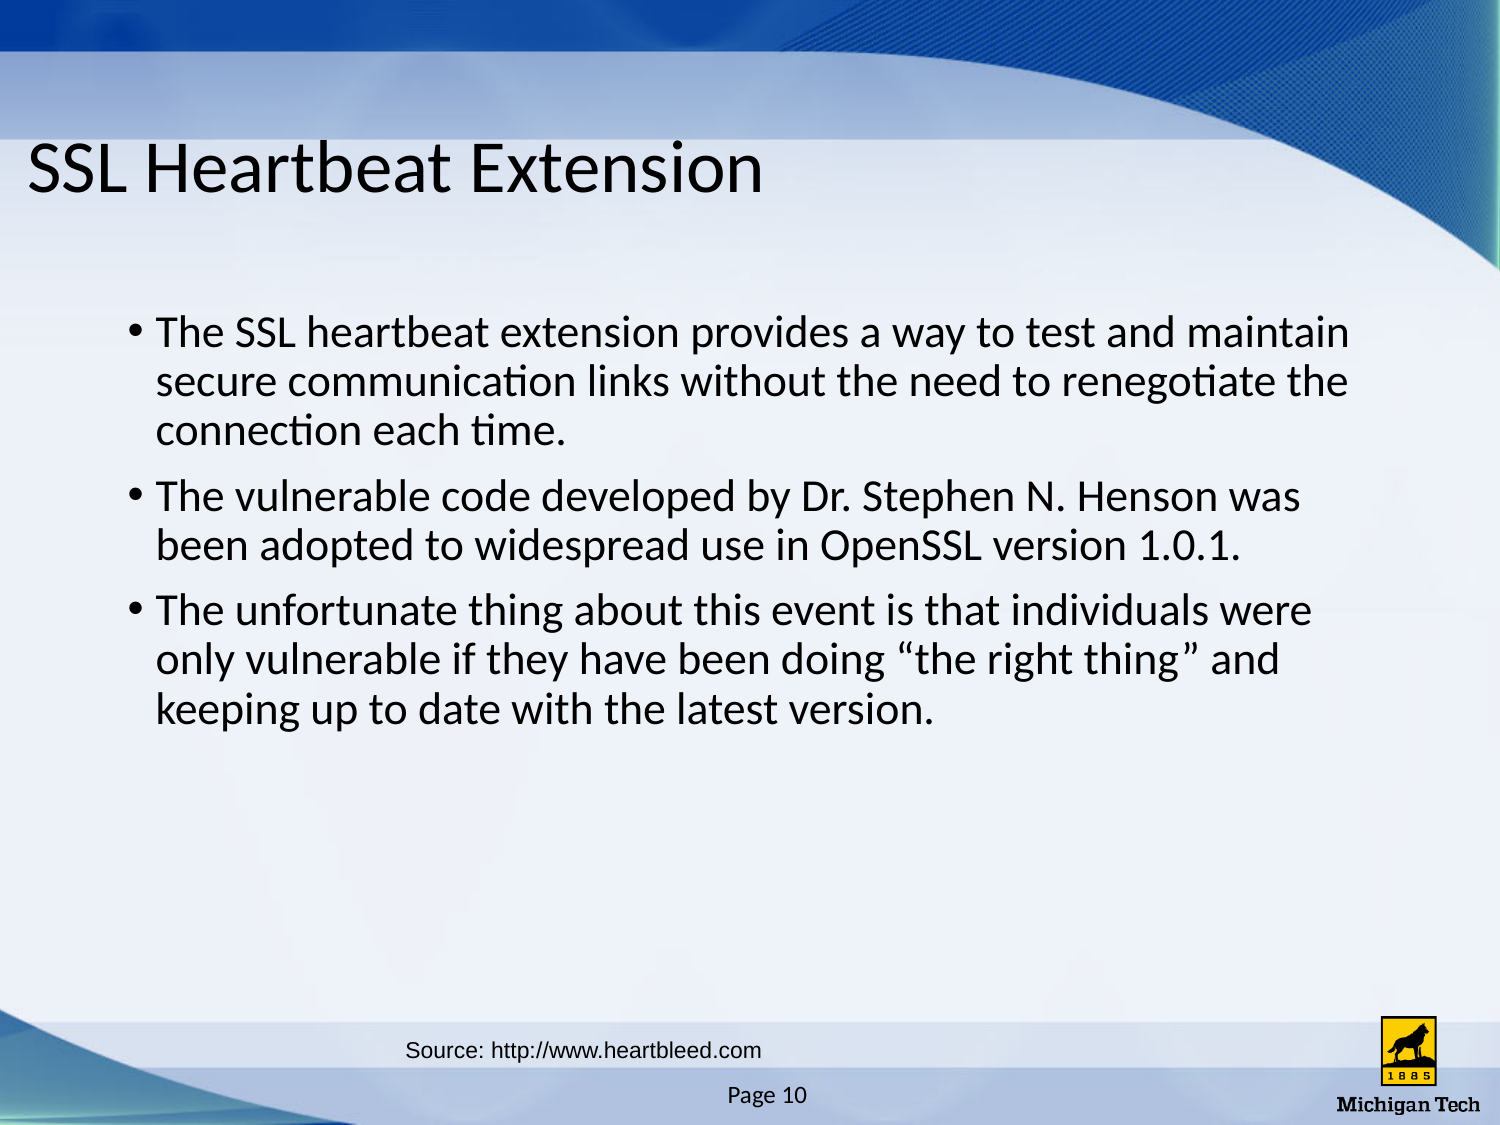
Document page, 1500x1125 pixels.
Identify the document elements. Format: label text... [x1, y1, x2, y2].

list The SSL heartbeat extension provides a way to test and maintain secure communication links without the need to renegotiate the connection each time. The vulnerable code developed by Dr. Stephen N. Henson was been adopted to widespread use in OpenSSL version 1.0.1. The unfortunate thing about this event is that individuals were only vulnerable if they have been doing “the right thing” and keeping up to date with the latest version. [112, 299, 1388, 975]
picture [0, 0, 1500, 1125]
title SSL Heartbeat Extension [12, 75, 1263, 263]
text_box Source: http://www.heartbleed.com [315, 1028, 1263, 1072]
